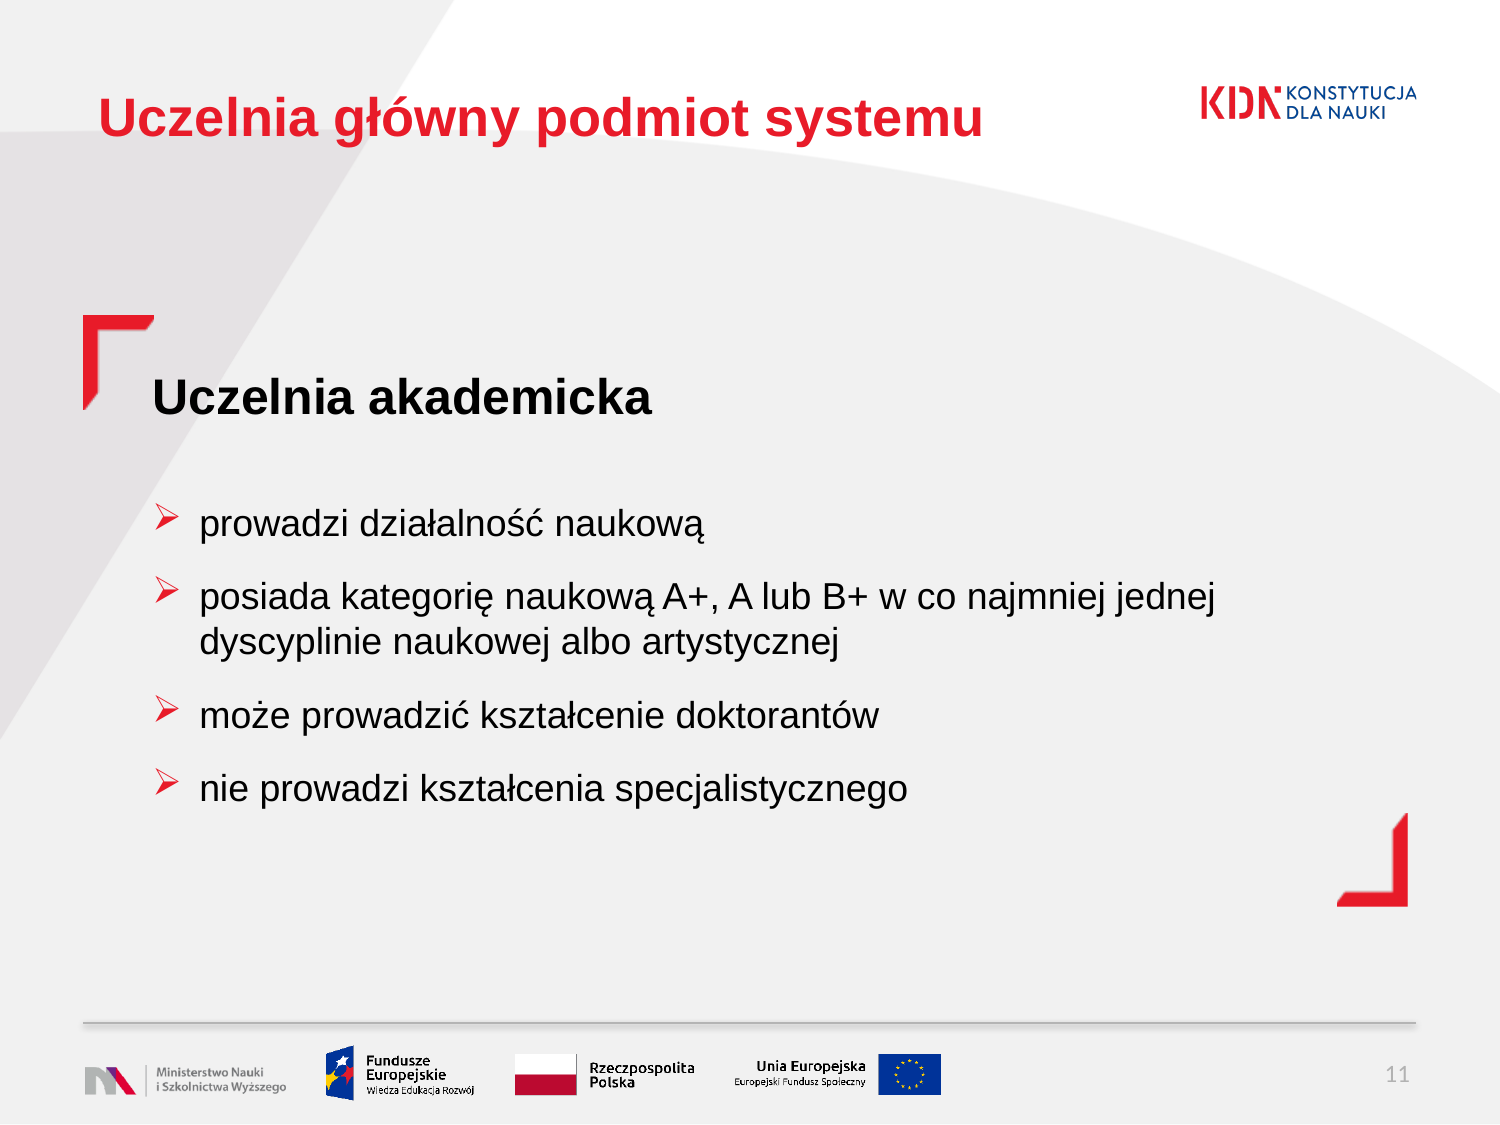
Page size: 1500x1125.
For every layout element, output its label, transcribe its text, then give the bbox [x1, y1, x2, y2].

slide_number 11 [1074, 1042, 1425, 1103]
list prowadzi działalność naukową posiada kategorię naukową A+, A lub B+ w co najmniej jednej dyscyplinie naukowej albo artystycznej może prowadzić kształcenie doktorantów nie prowadzi kształcenia specjalistycznego [137, 491, 1329, 892]
text_box Uczelnia akademicka [137, 357, 1259, 433]
title Uczelnia główny podmiot systemu [83, 74, 1170, 143]
picture [0, 0, 1500, 1125]
